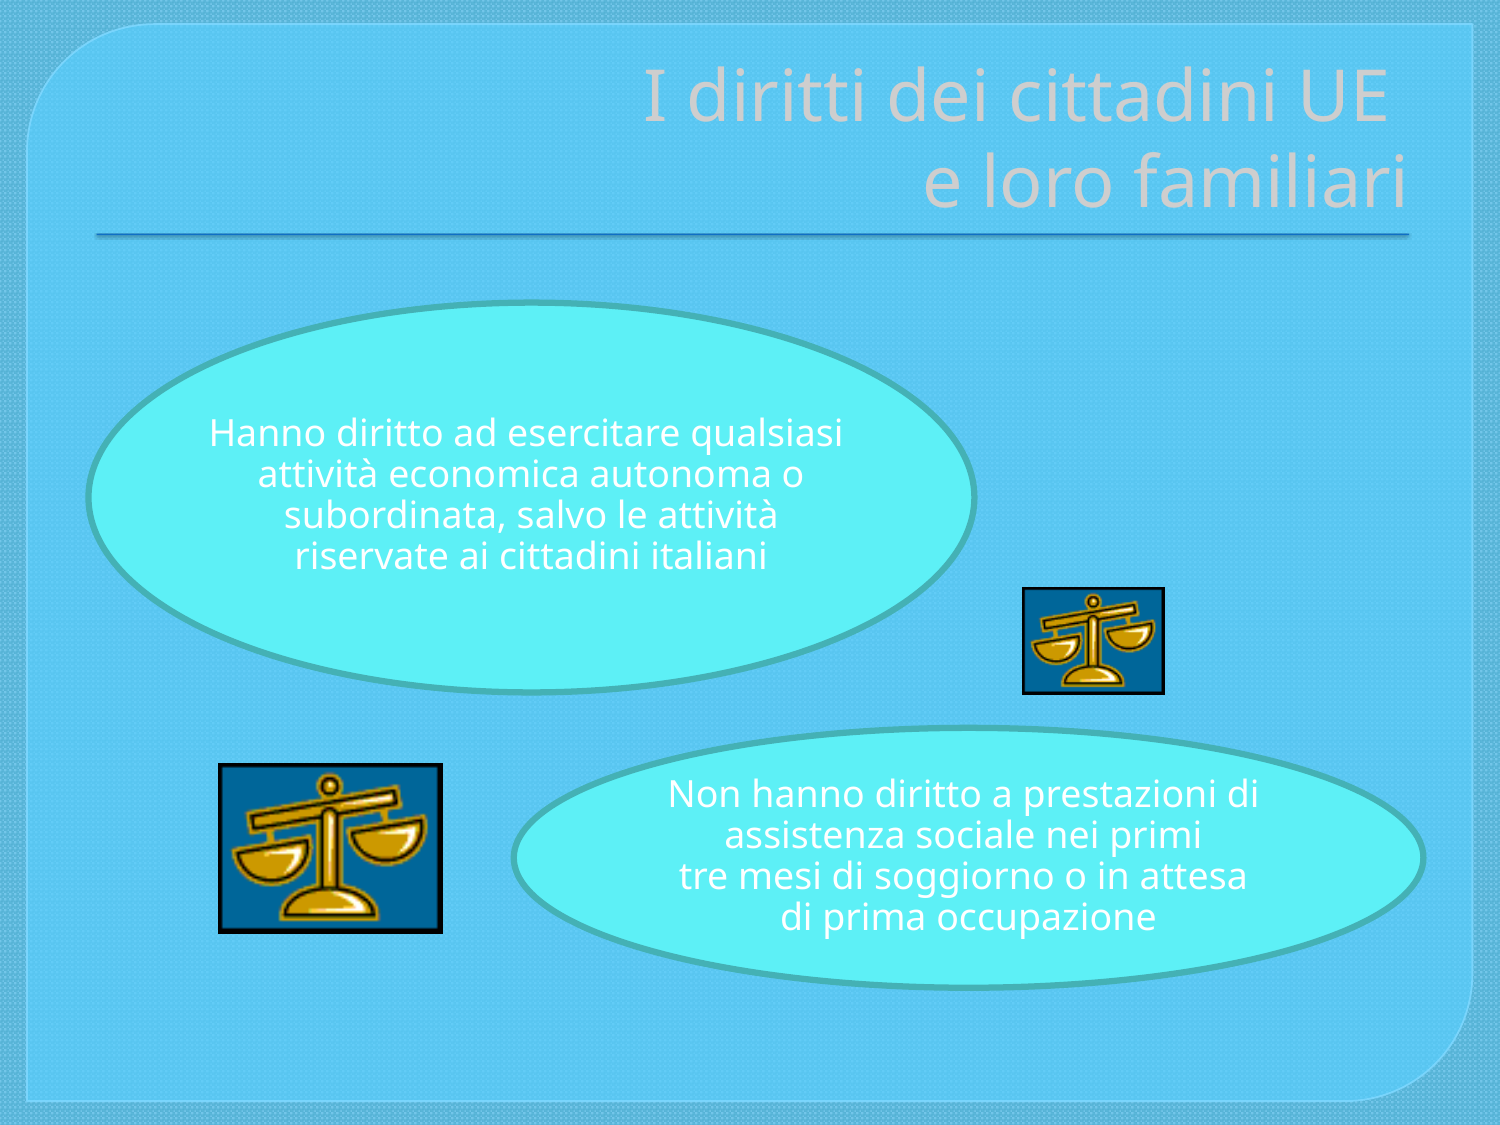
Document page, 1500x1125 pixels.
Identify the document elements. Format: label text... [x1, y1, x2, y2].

text_box Non hanno diritto a prestazioni di assistenza sociale nei primi tre mesi di soggiorno o in attesa di prima occupazione [510, 724, 1427, 991]
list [218, 762, 444, 934]
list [1022, 586, 1166, 696]
text_box Hanno diritto ad esercitare qualsiasi attività economica autonoma o subordinata, salvo le attività riservate ai cittadini italiani [85, 299, 978, 696]
title I diritti dei cittadini UE e loro familiari [75, 41, 1425, 230]
